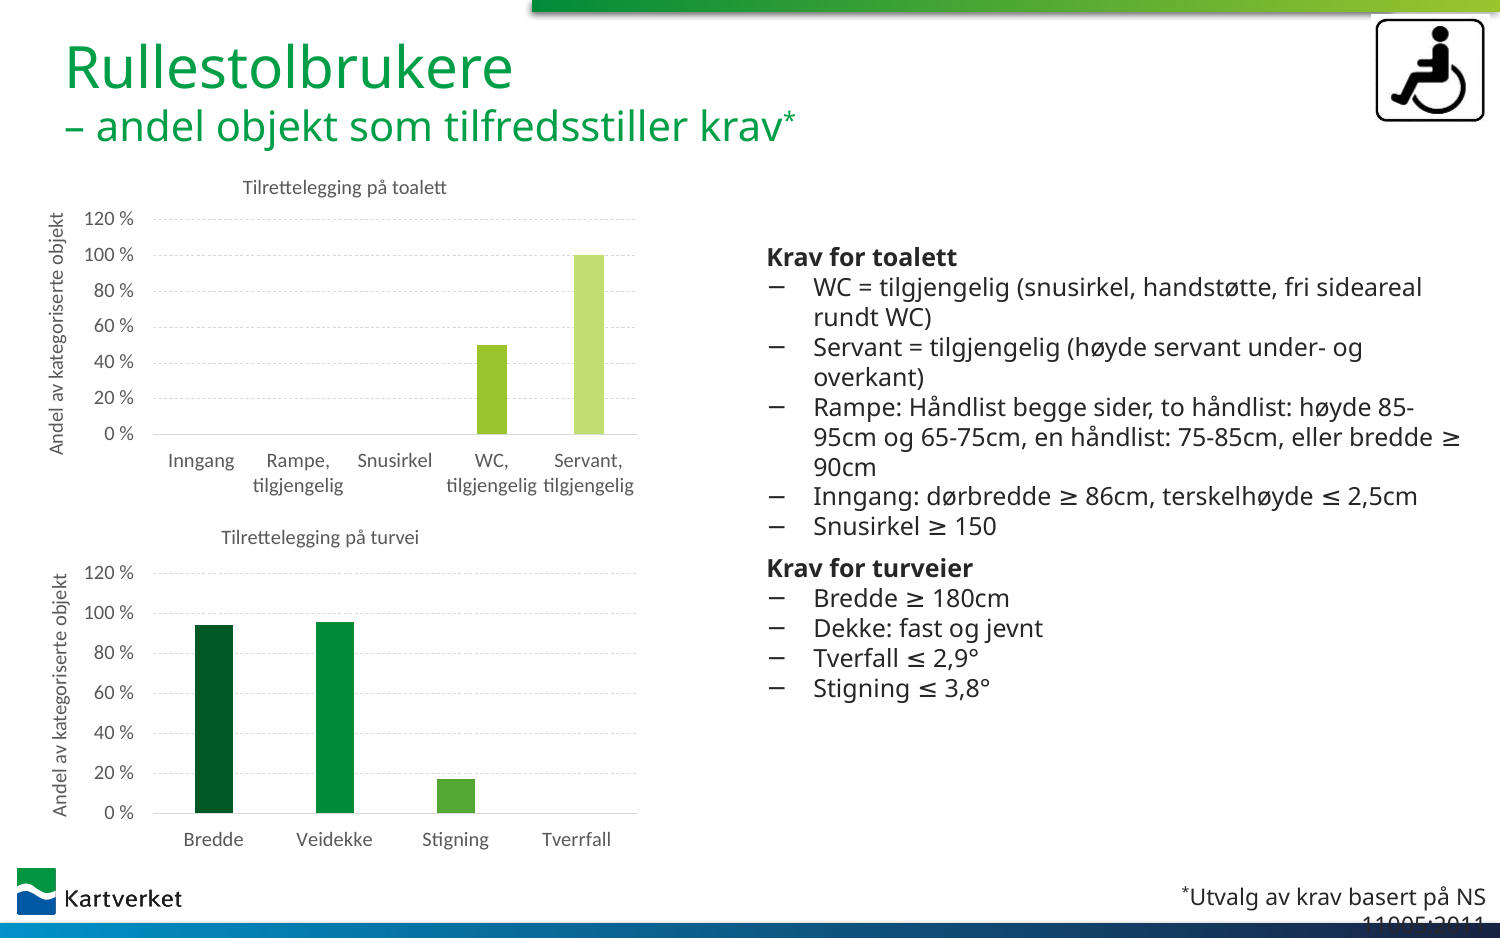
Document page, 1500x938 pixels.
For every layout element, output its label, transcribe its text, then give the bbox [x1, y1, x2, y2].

text_box Krav for toalett WC = tilgjengelig (snusirkel, handstøtte, fri sideareal rundt WC) Servant = tilgjengelig (høyde servant under- og overkant) Rampe: Håndlist begge sider, to håndlist: høyde 85-95cm og 65-75cm, en håndlist: 75-85cm, eller bredde ≥ 90cm Inngang: dørbredde ≥ 86cm, terskelhøyde ≤ 2,5cm Snusirkel ≥ 150 [751, 234, 1483, 545]
text_box Rullestolbrukere – andel objekt som tilfredsstiller krav* [49, 14, 1431, 158]
picture [1371, 13, 1491, 127]
picture [41, 520, 650, 859]
text_box Krav for turveier Bredde ≥ 180cm Dekke: fast og jevnt Tverfall ≤ 2,9° Stigning ≤ 3,8° [751, 545, 1483, 710]
picture [41, 166, 650, 505]
text_box *Utvalg av krav basert på NS 11005:2011 [1068, 873, 1500, 938]
